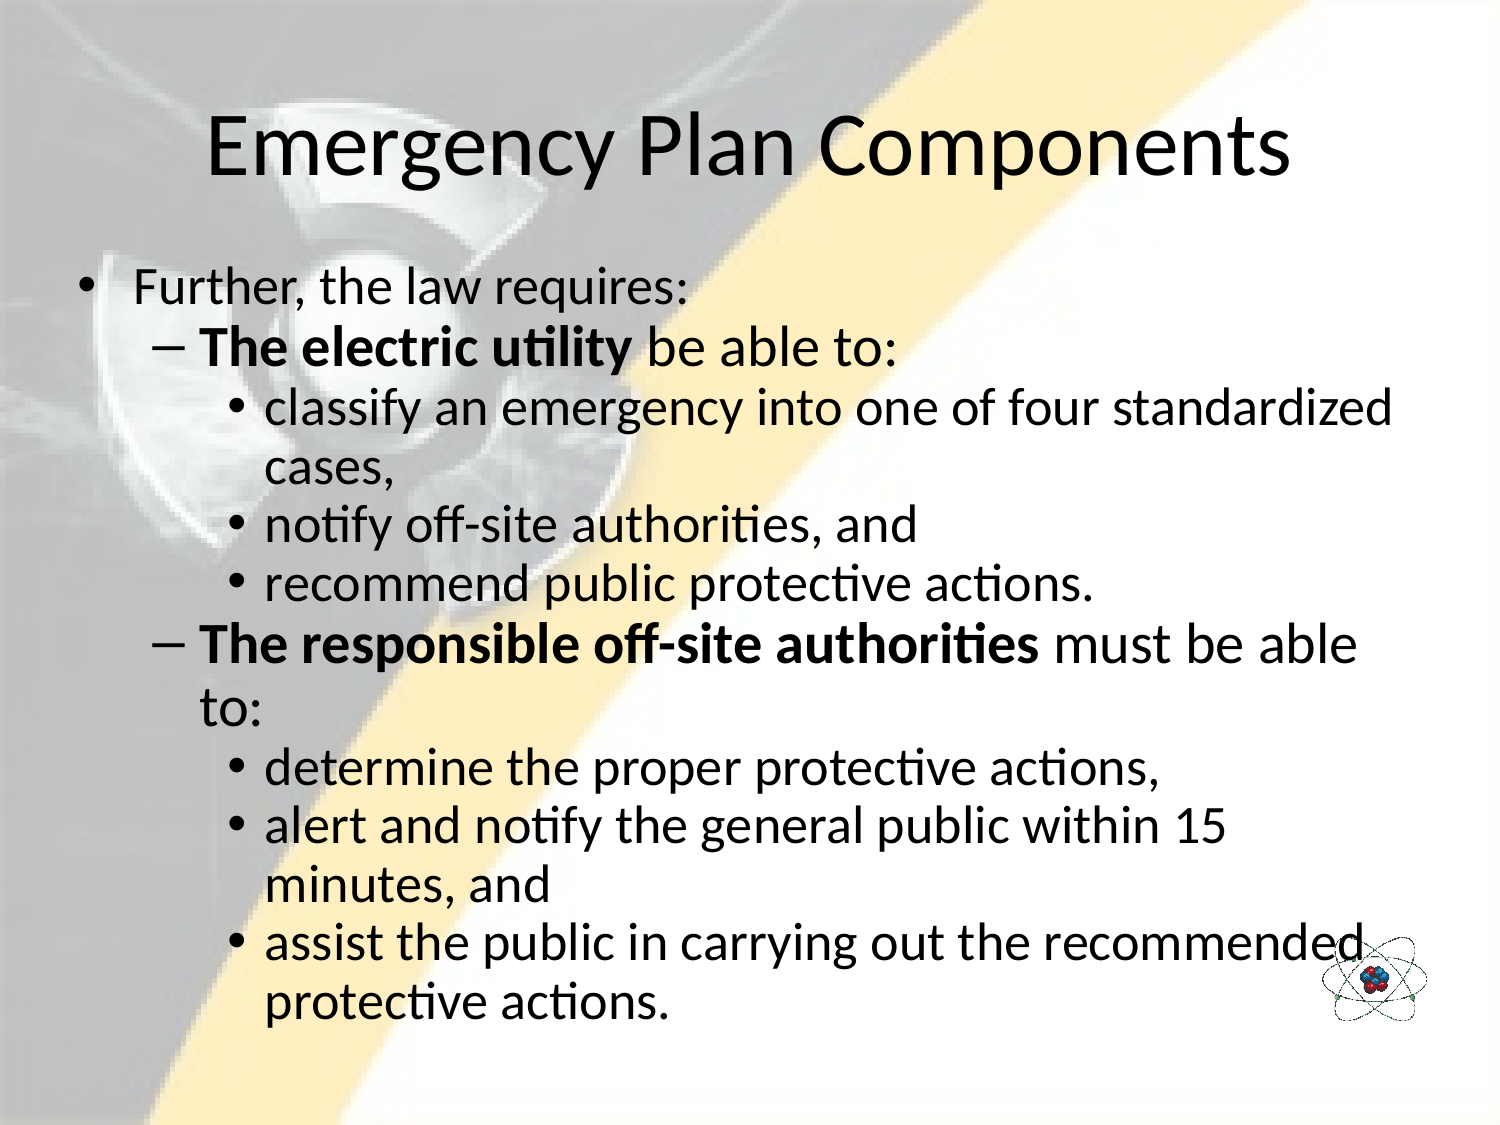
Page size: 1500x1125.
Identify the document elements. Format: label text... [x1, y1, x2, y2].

list Further, the law requires: The electric utility be able to: classify an emergency into one of four standardized cases, notify off-site authorities, and recommend public protective actions. The responsible off-site authorities must be able to: determine the proper protective actions, alert and notify the general public within 15 minutes, and assist the public in carrying out the recommended protective actions. [62, 249, 1425, 1025]
title Emergency Plan Components [75, 45, 1425, 233]
